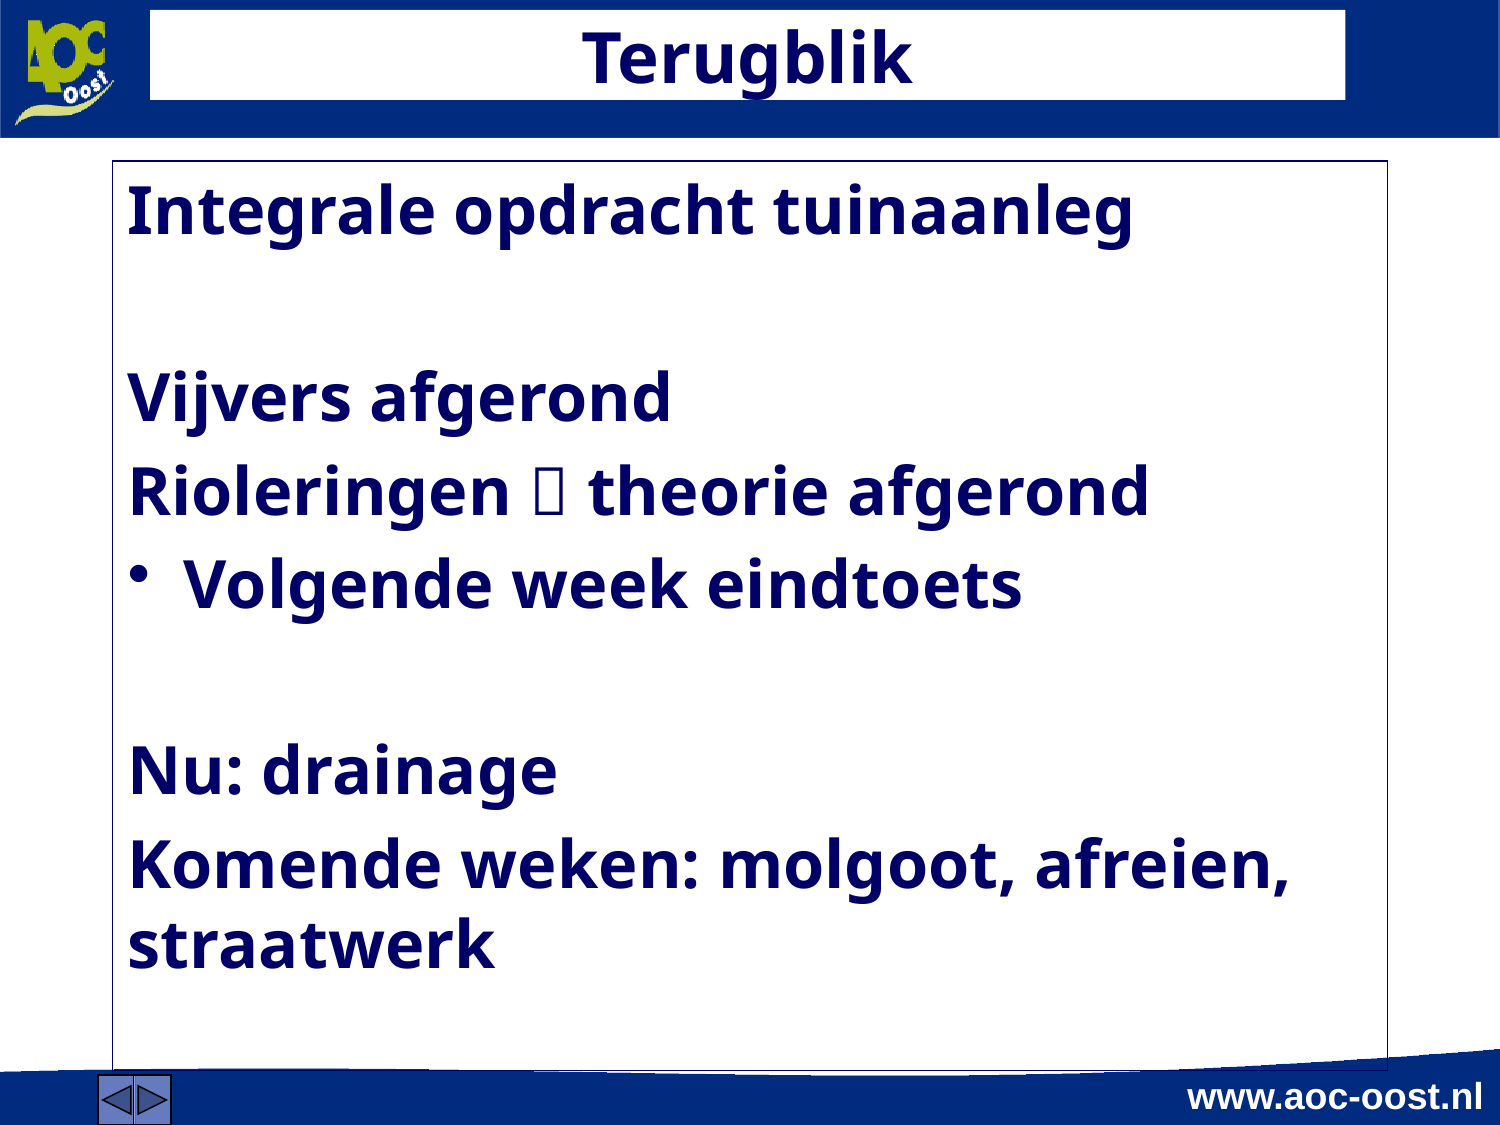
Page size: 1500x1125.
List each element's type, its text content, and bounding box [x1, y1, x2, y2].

title Terugblik [150, 9, 1346, 100]
picture [0, 1049, 1500, 1125]
picture [0, 0, 1500, 138]
list Integrale opdracht tuinaanleg Vijvers afgerond Rioleringen  theorie afgerond Volgende week eindtoets Nu: drainage Komende weken: molgoot, afreien, straatwerk [112, 160, 1388, 1071]
